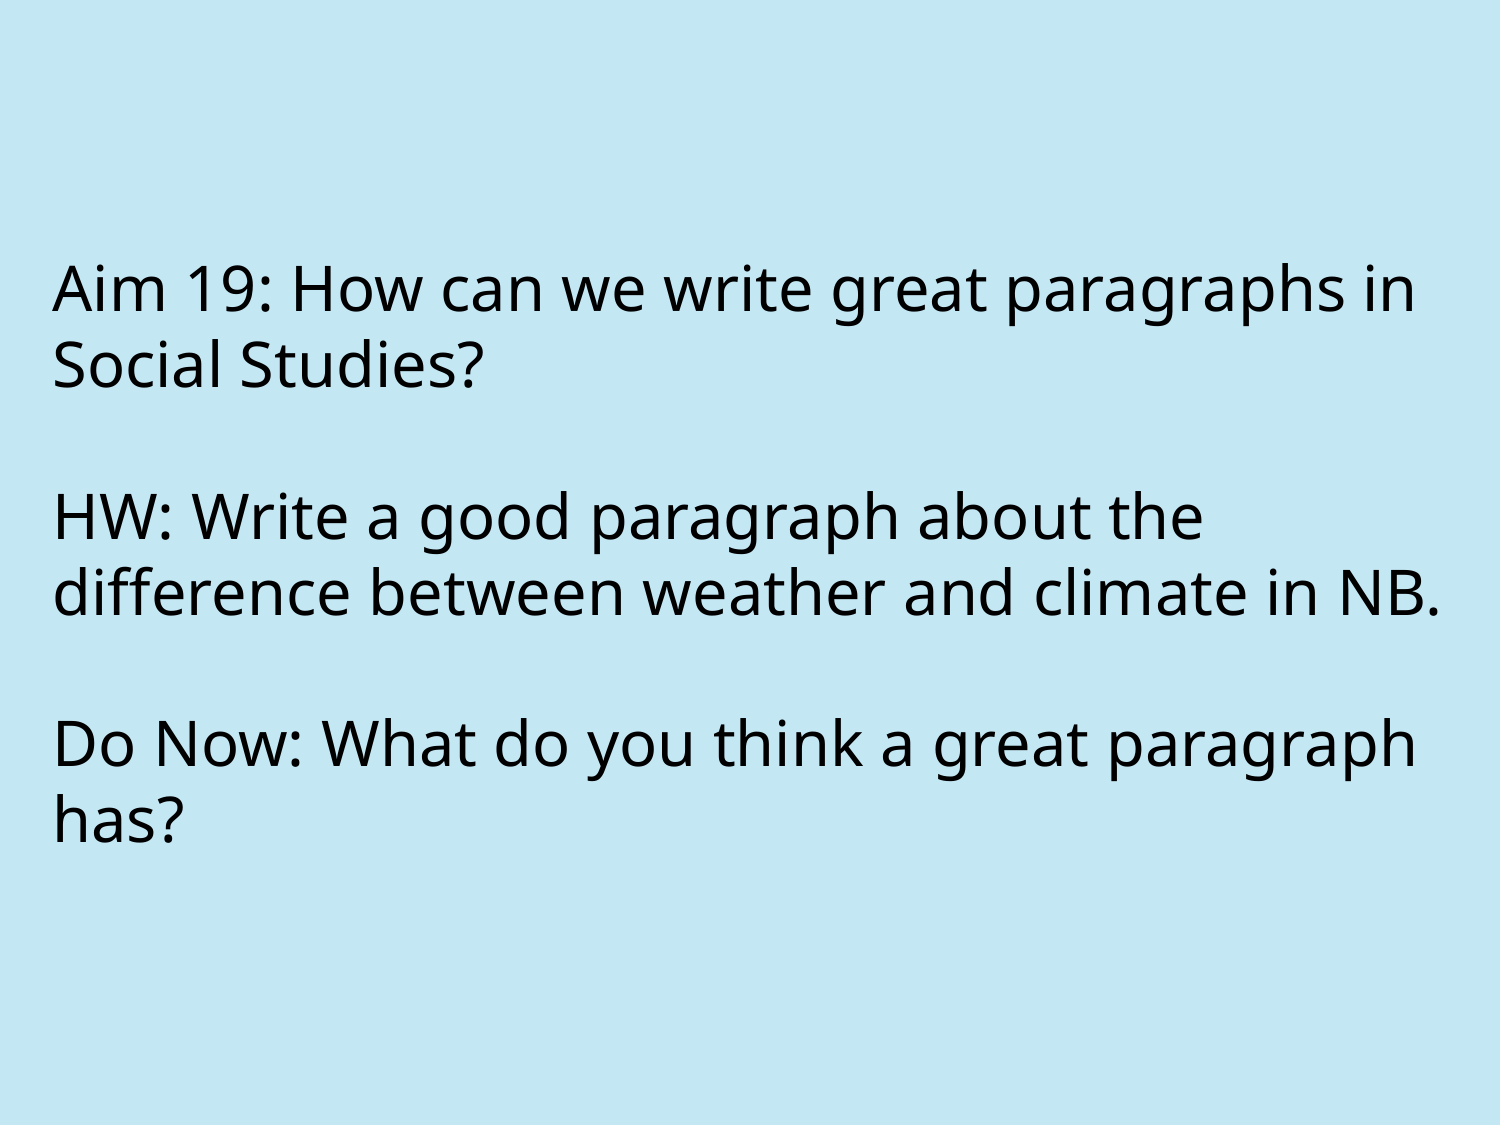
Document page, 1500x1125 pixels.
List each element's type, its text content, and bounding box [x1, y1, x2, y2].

title Aim 19: How can we write great paragraphs in Social Studies? HW: Write a good paragraph about the difference between weather and climate in NB. Do Now: What do you think a great paragraph has? [37, 237, 1500, 1026]
